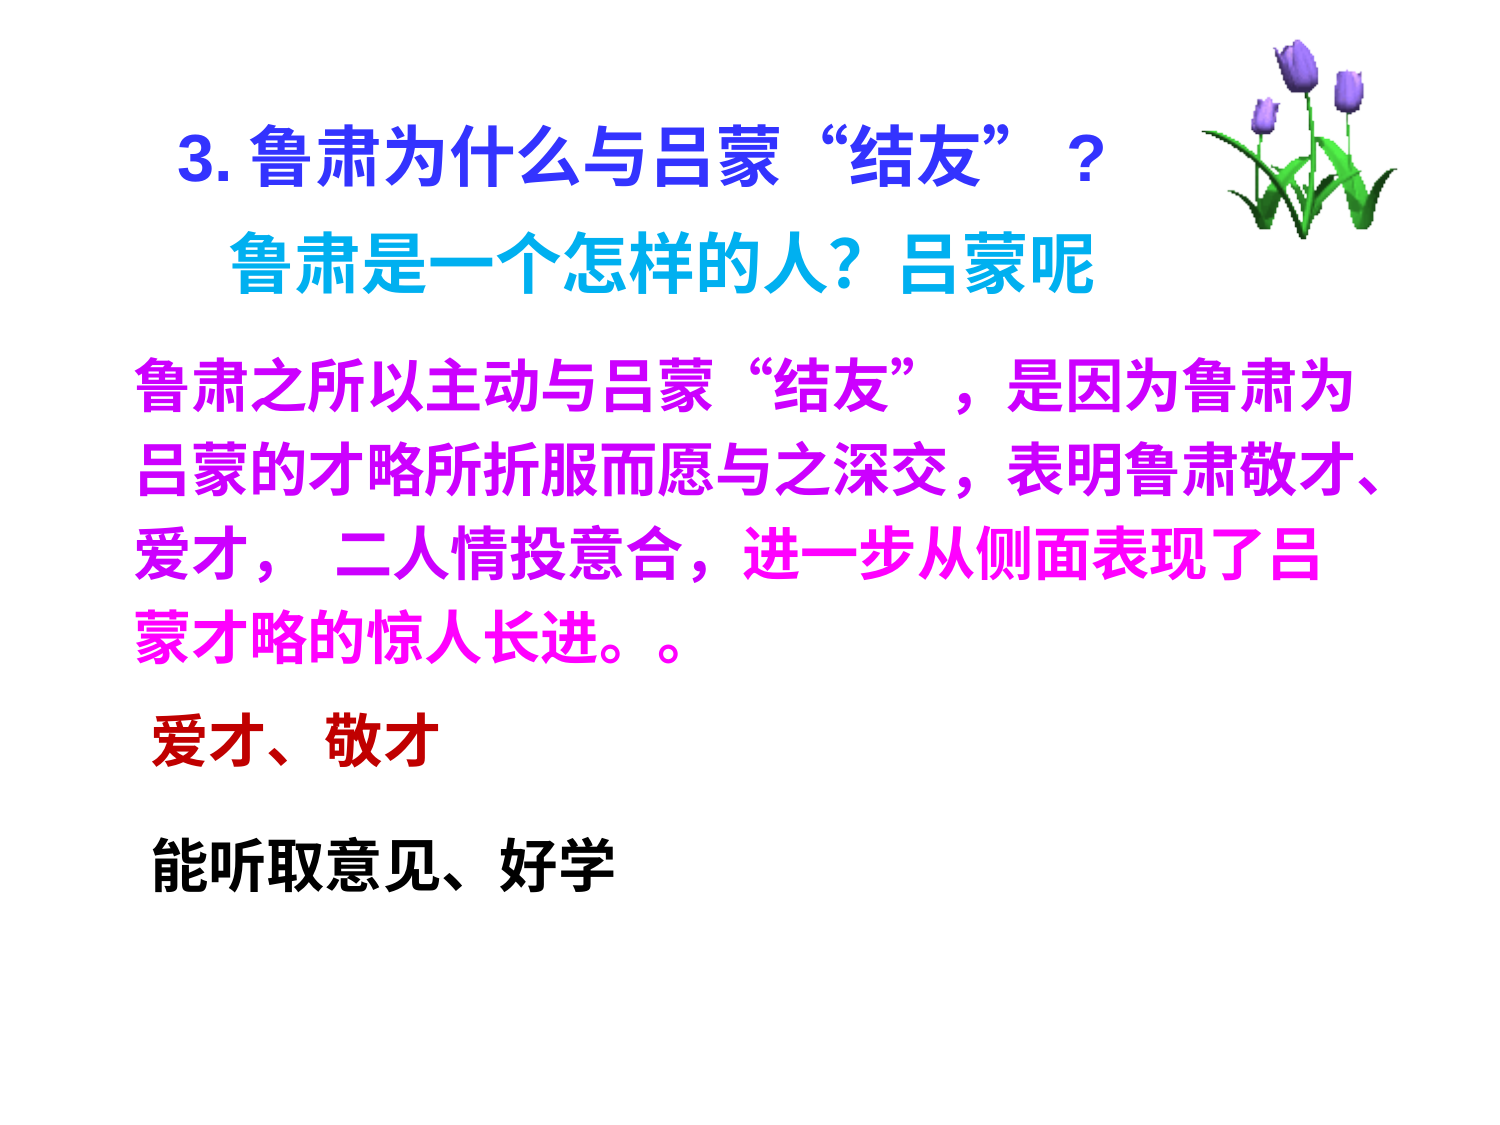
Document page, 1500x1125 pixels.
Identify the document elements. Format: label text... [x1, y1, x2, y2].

text_box 爱才、敬才 [135, 697, 969, 782]
text_box 3.鲁肃为什么与吕蒙“结友”? [162, 107, 1198, 203]
text_box 鲁肃是一个怎样的人？吕蒙呢 [213, 134, 1500, 310]
text_box [94, 397, 1347, 574]
picture [1198, 18, 1404, 244]
text_box 鲁肃之所以主动与吕蒙“结友”，是因为鲁肃为吕蒙的才略所折服而愿与之深交，表明鲁肃敬才、爱才， 二人情投意合，进一步从侧面表现了吕蒙才略的惊人长进。。 [118, 75, 1388, 679]
text_box 能听取意见、好学 [135, 821, 969, 907]
text_box [135, 334, 1376, 420]
